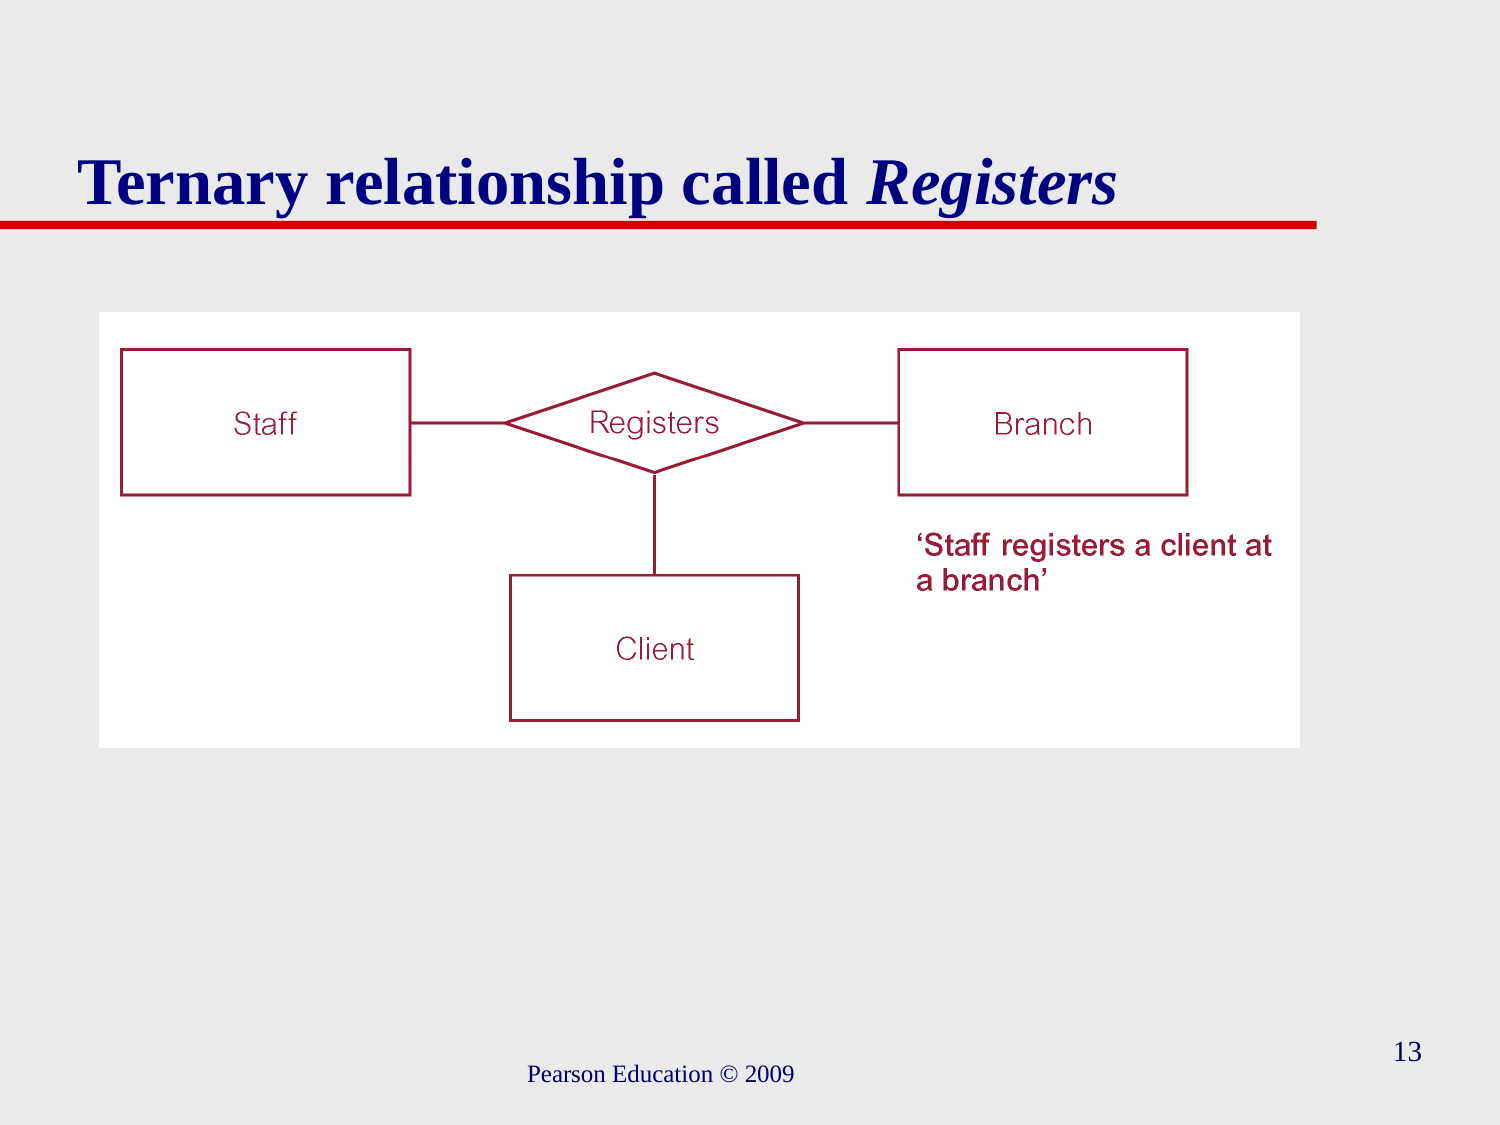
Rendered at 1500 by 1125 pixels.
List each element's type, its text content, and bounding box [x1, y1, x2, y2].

title Ternary relationship called Registers [62, 43, 1338, 226]
picture [99, 312, 1301, 748]
slide_number 13 [1125, 1012, 1438, 1088]
text_box Pearson Education © 2009 [512, 1050, 1038, 1095]
